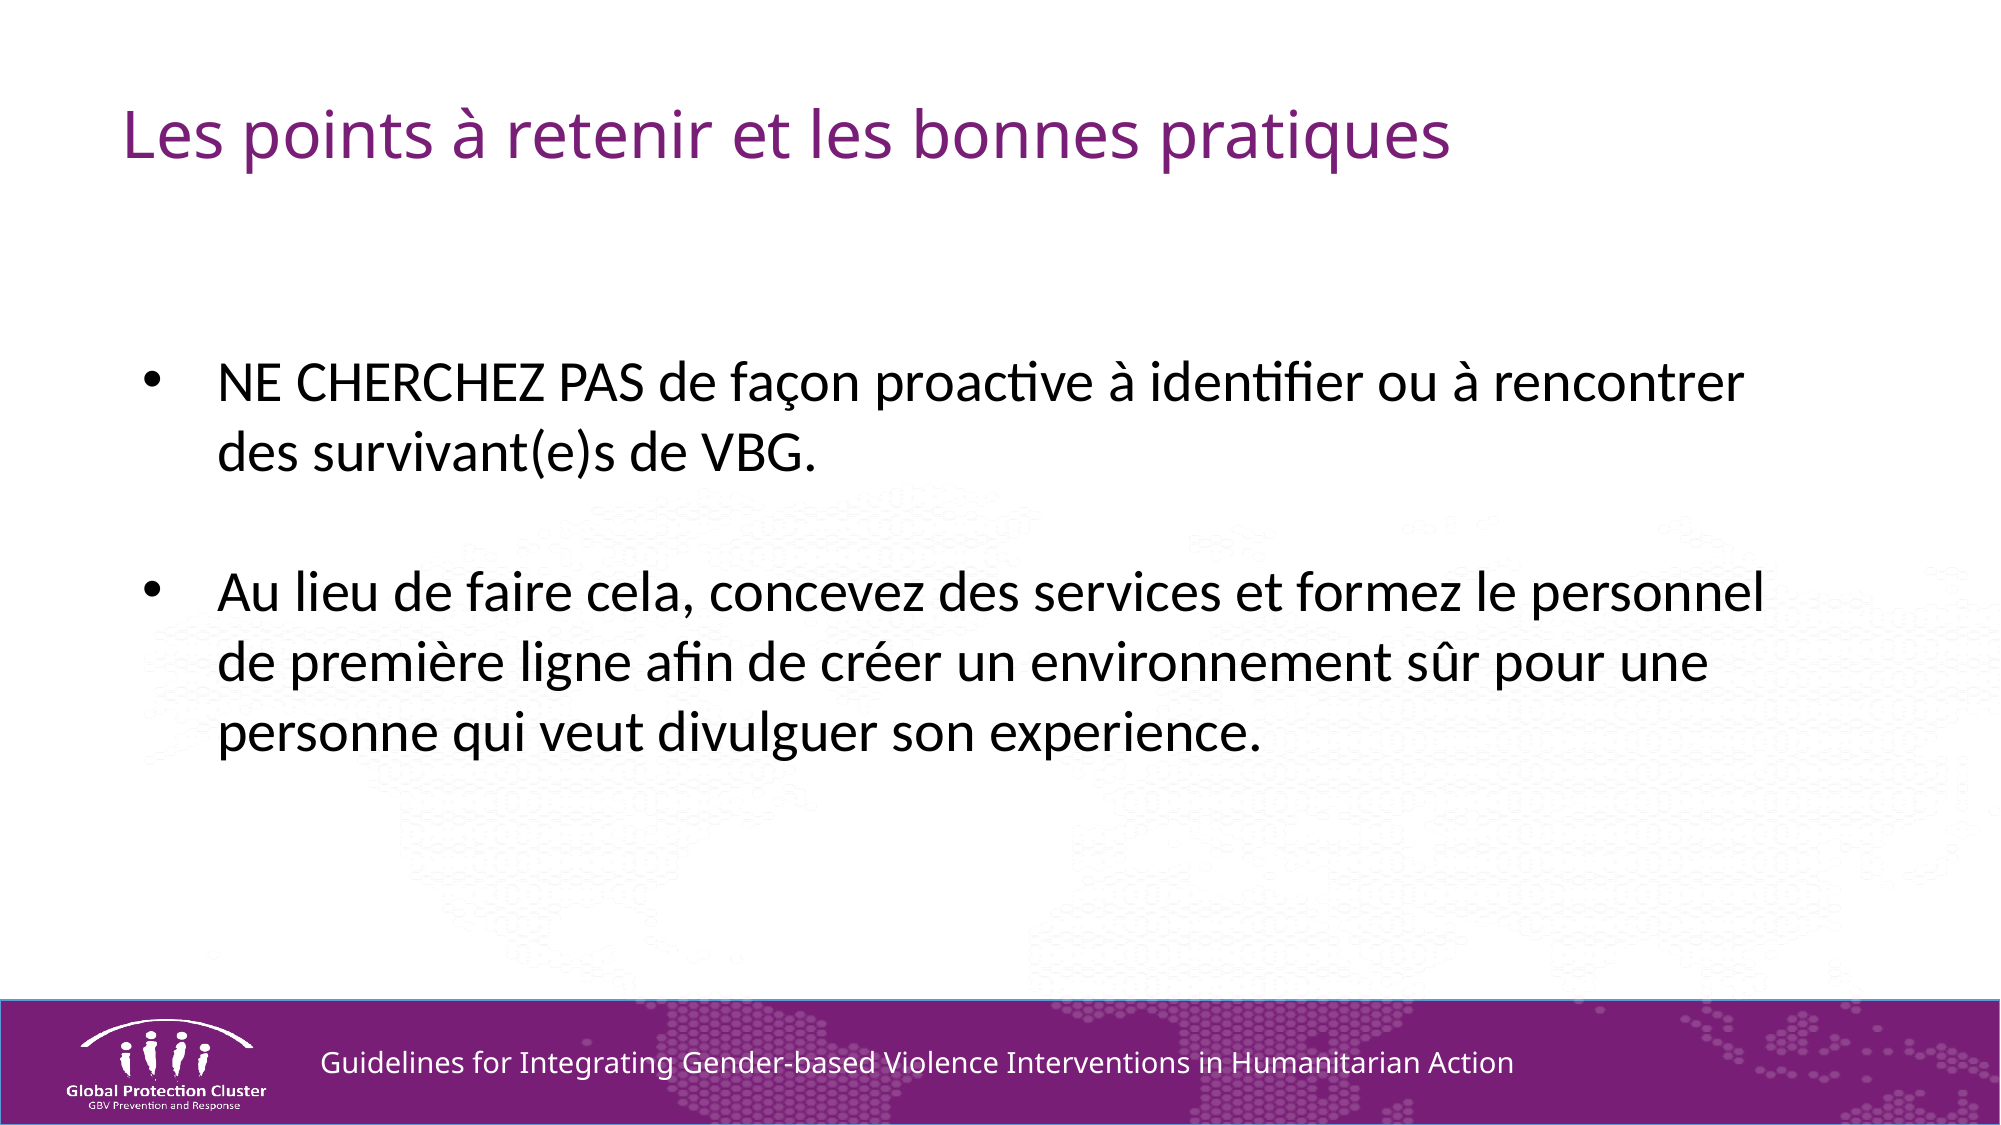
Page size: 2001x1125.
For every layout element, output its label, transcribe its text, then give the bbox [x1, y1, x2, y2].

text_box NE CHERCHEZ PAS de façon proactive à identifier ou à rencontrer des survivant(e)s de VBG. Au lieu de faire cela, concevez des services et formez le personnel de première ligne afin de créer un environnement sûr pour une personne qui veut divulguer son experience. [127, 265, 1837, 771]
picture [56, 254, 2001, 1125]
title Les points à retenir et les bonnes pratiques [106, 94, 1468, 228]
